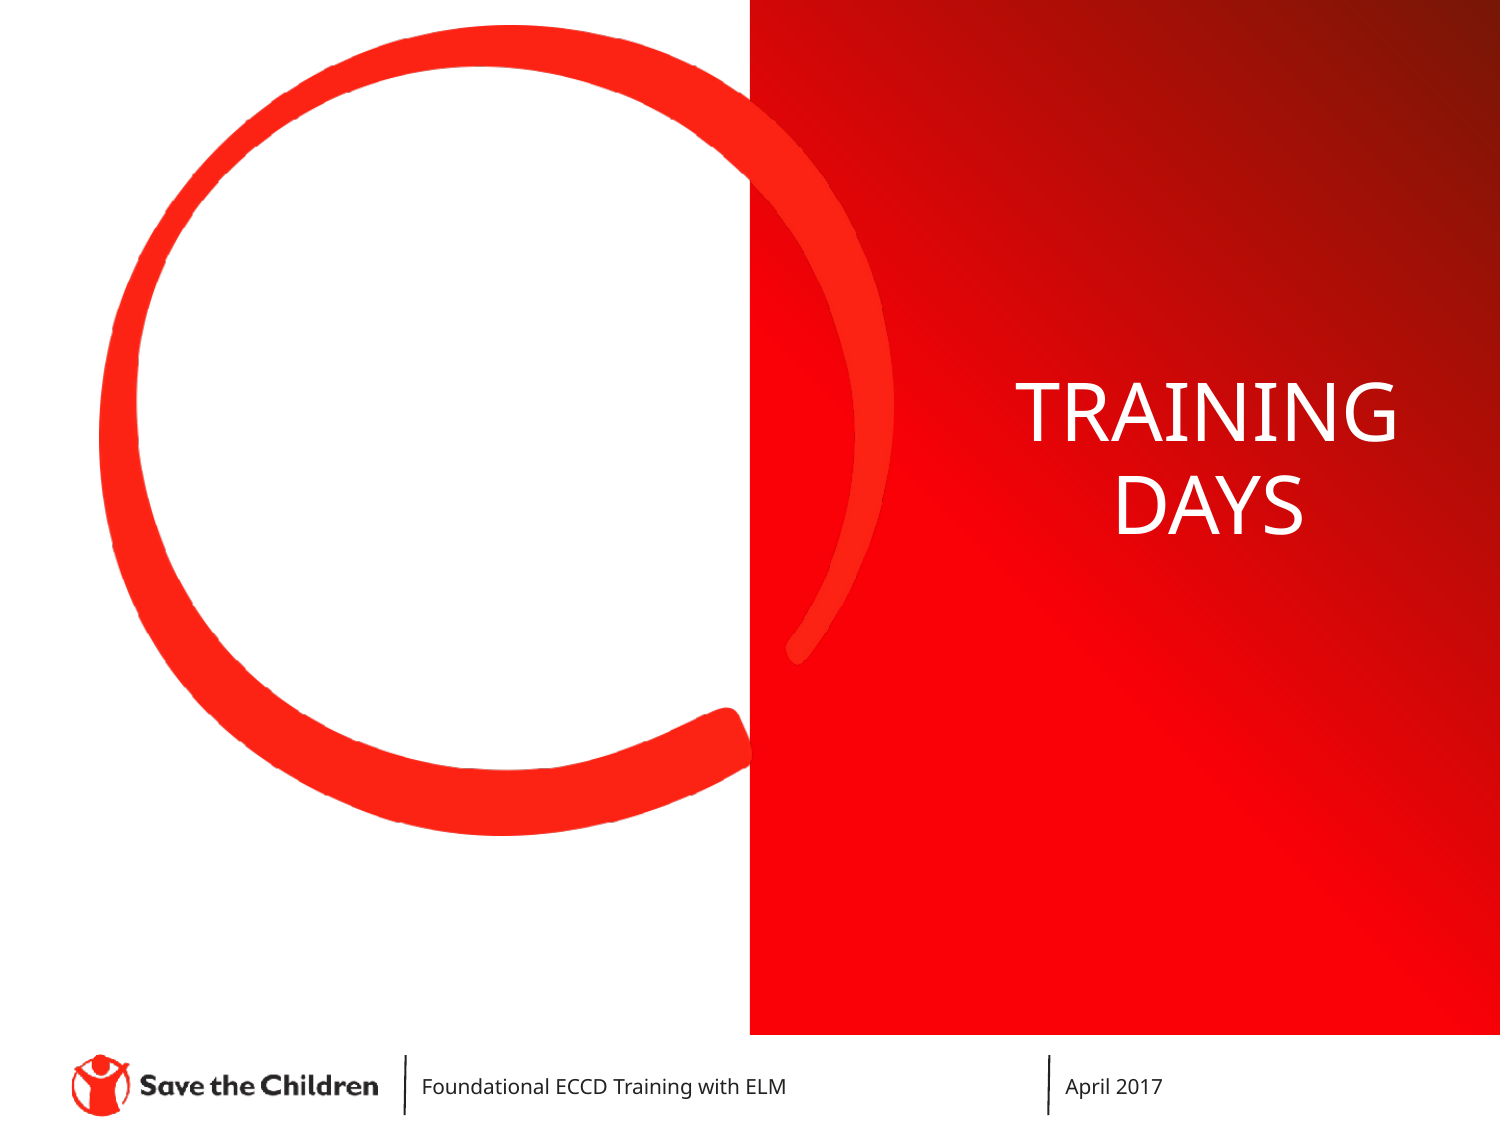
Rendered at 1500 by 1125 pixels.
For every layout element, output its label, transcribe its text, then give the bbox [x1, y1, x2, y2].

picture [71, 1054, 378, 1117]
title TRAINING DAYS [942, 367, 1476, 569]
text_box Foundational ECCD Training with ELM [414, 1066, 1042, 1107]
text_box April 2017 [1057, 1066, 1398, 1107]
picture [98, 25, 895, 837]
